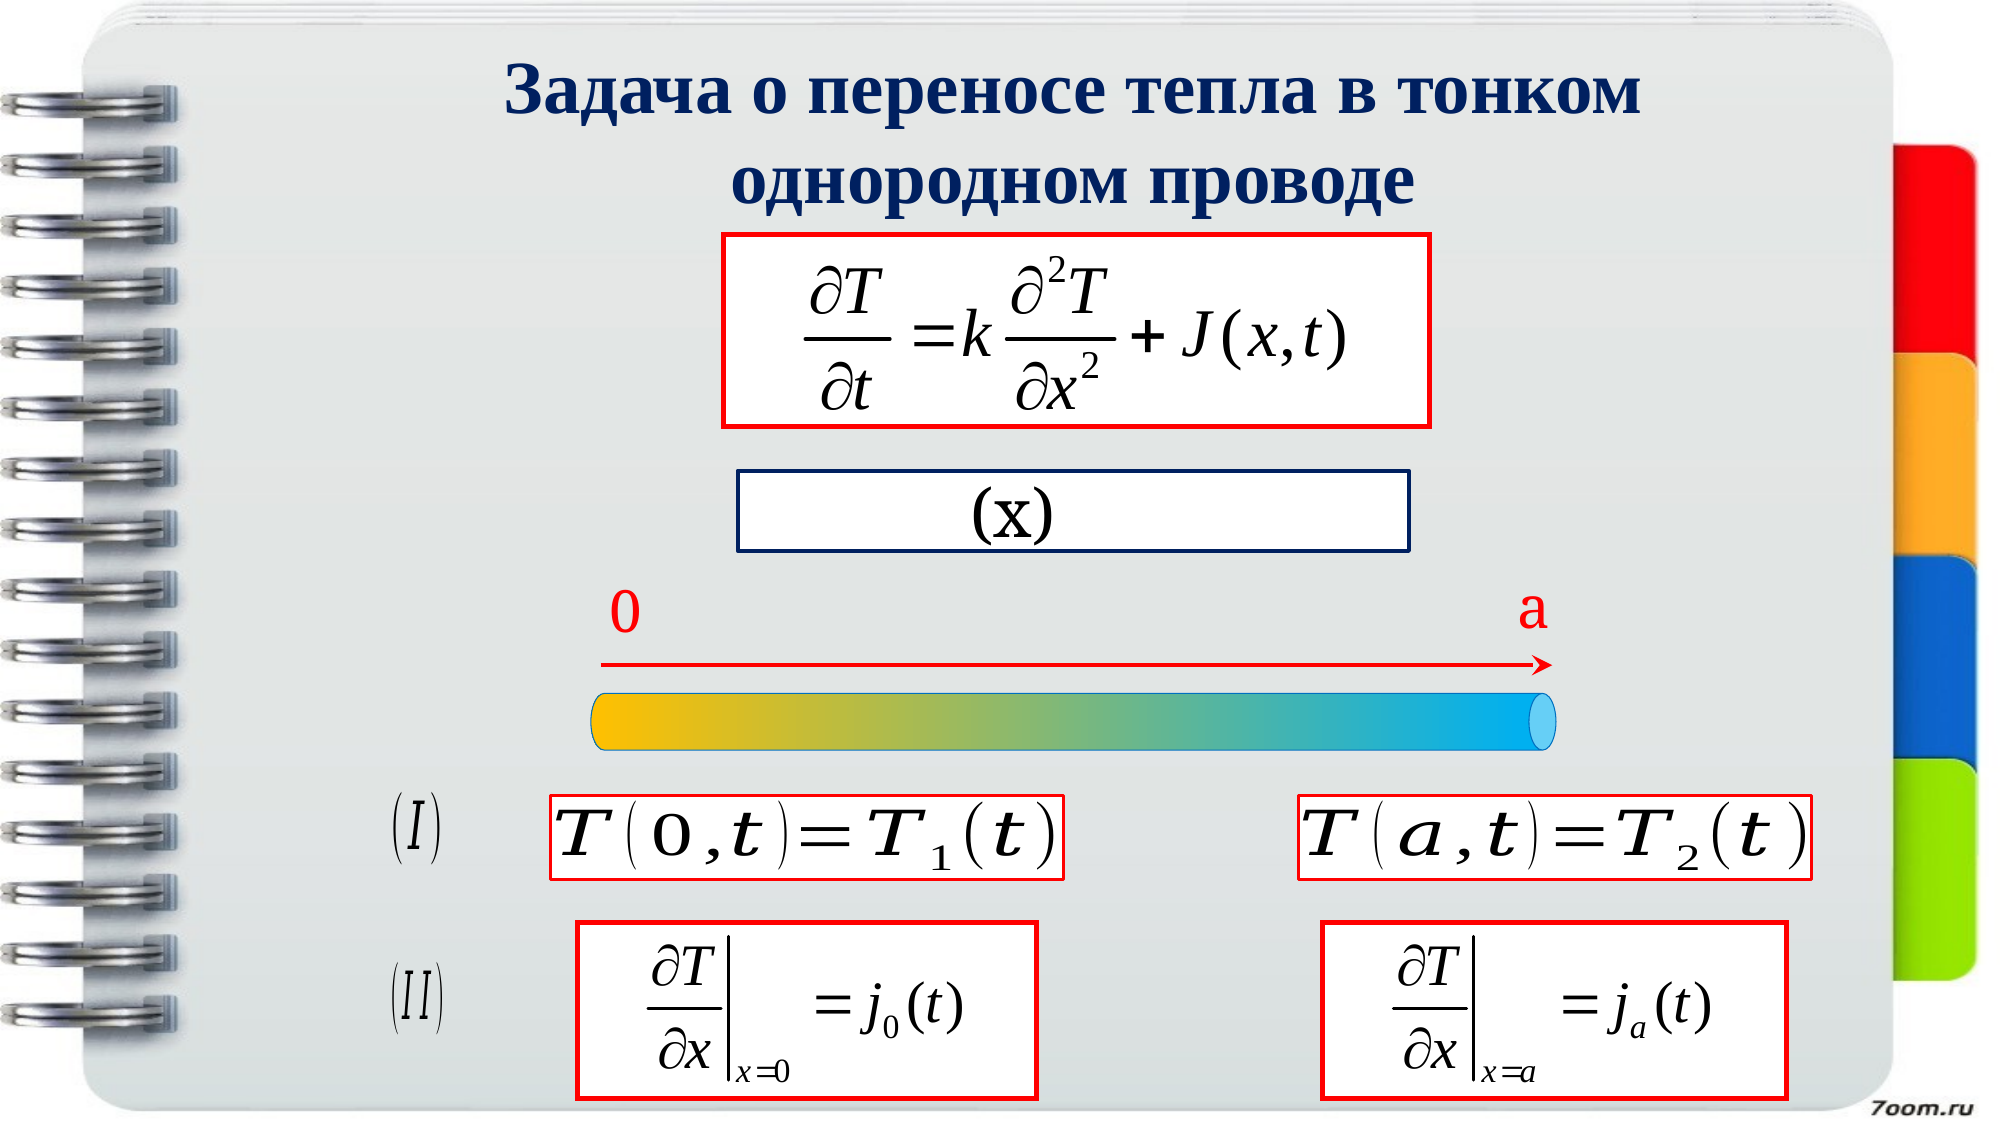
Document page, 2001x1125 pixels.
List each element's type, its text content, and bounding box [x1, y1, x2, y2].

text_box [589, 692, 1558, 752]
text_box a [1487, 562, 1582, 648]
picture [0, 0, 2001, 1125]
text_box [1324, 924, 1785, 1097]
text_box 0 [578, 566, 673, 652]
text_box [725, 236, 1428, 425]
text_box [579, 924, 1035, 1097]
text_box Задача о переносе тепла в тонком однородном проводе [467, 21, 1680, 235]
